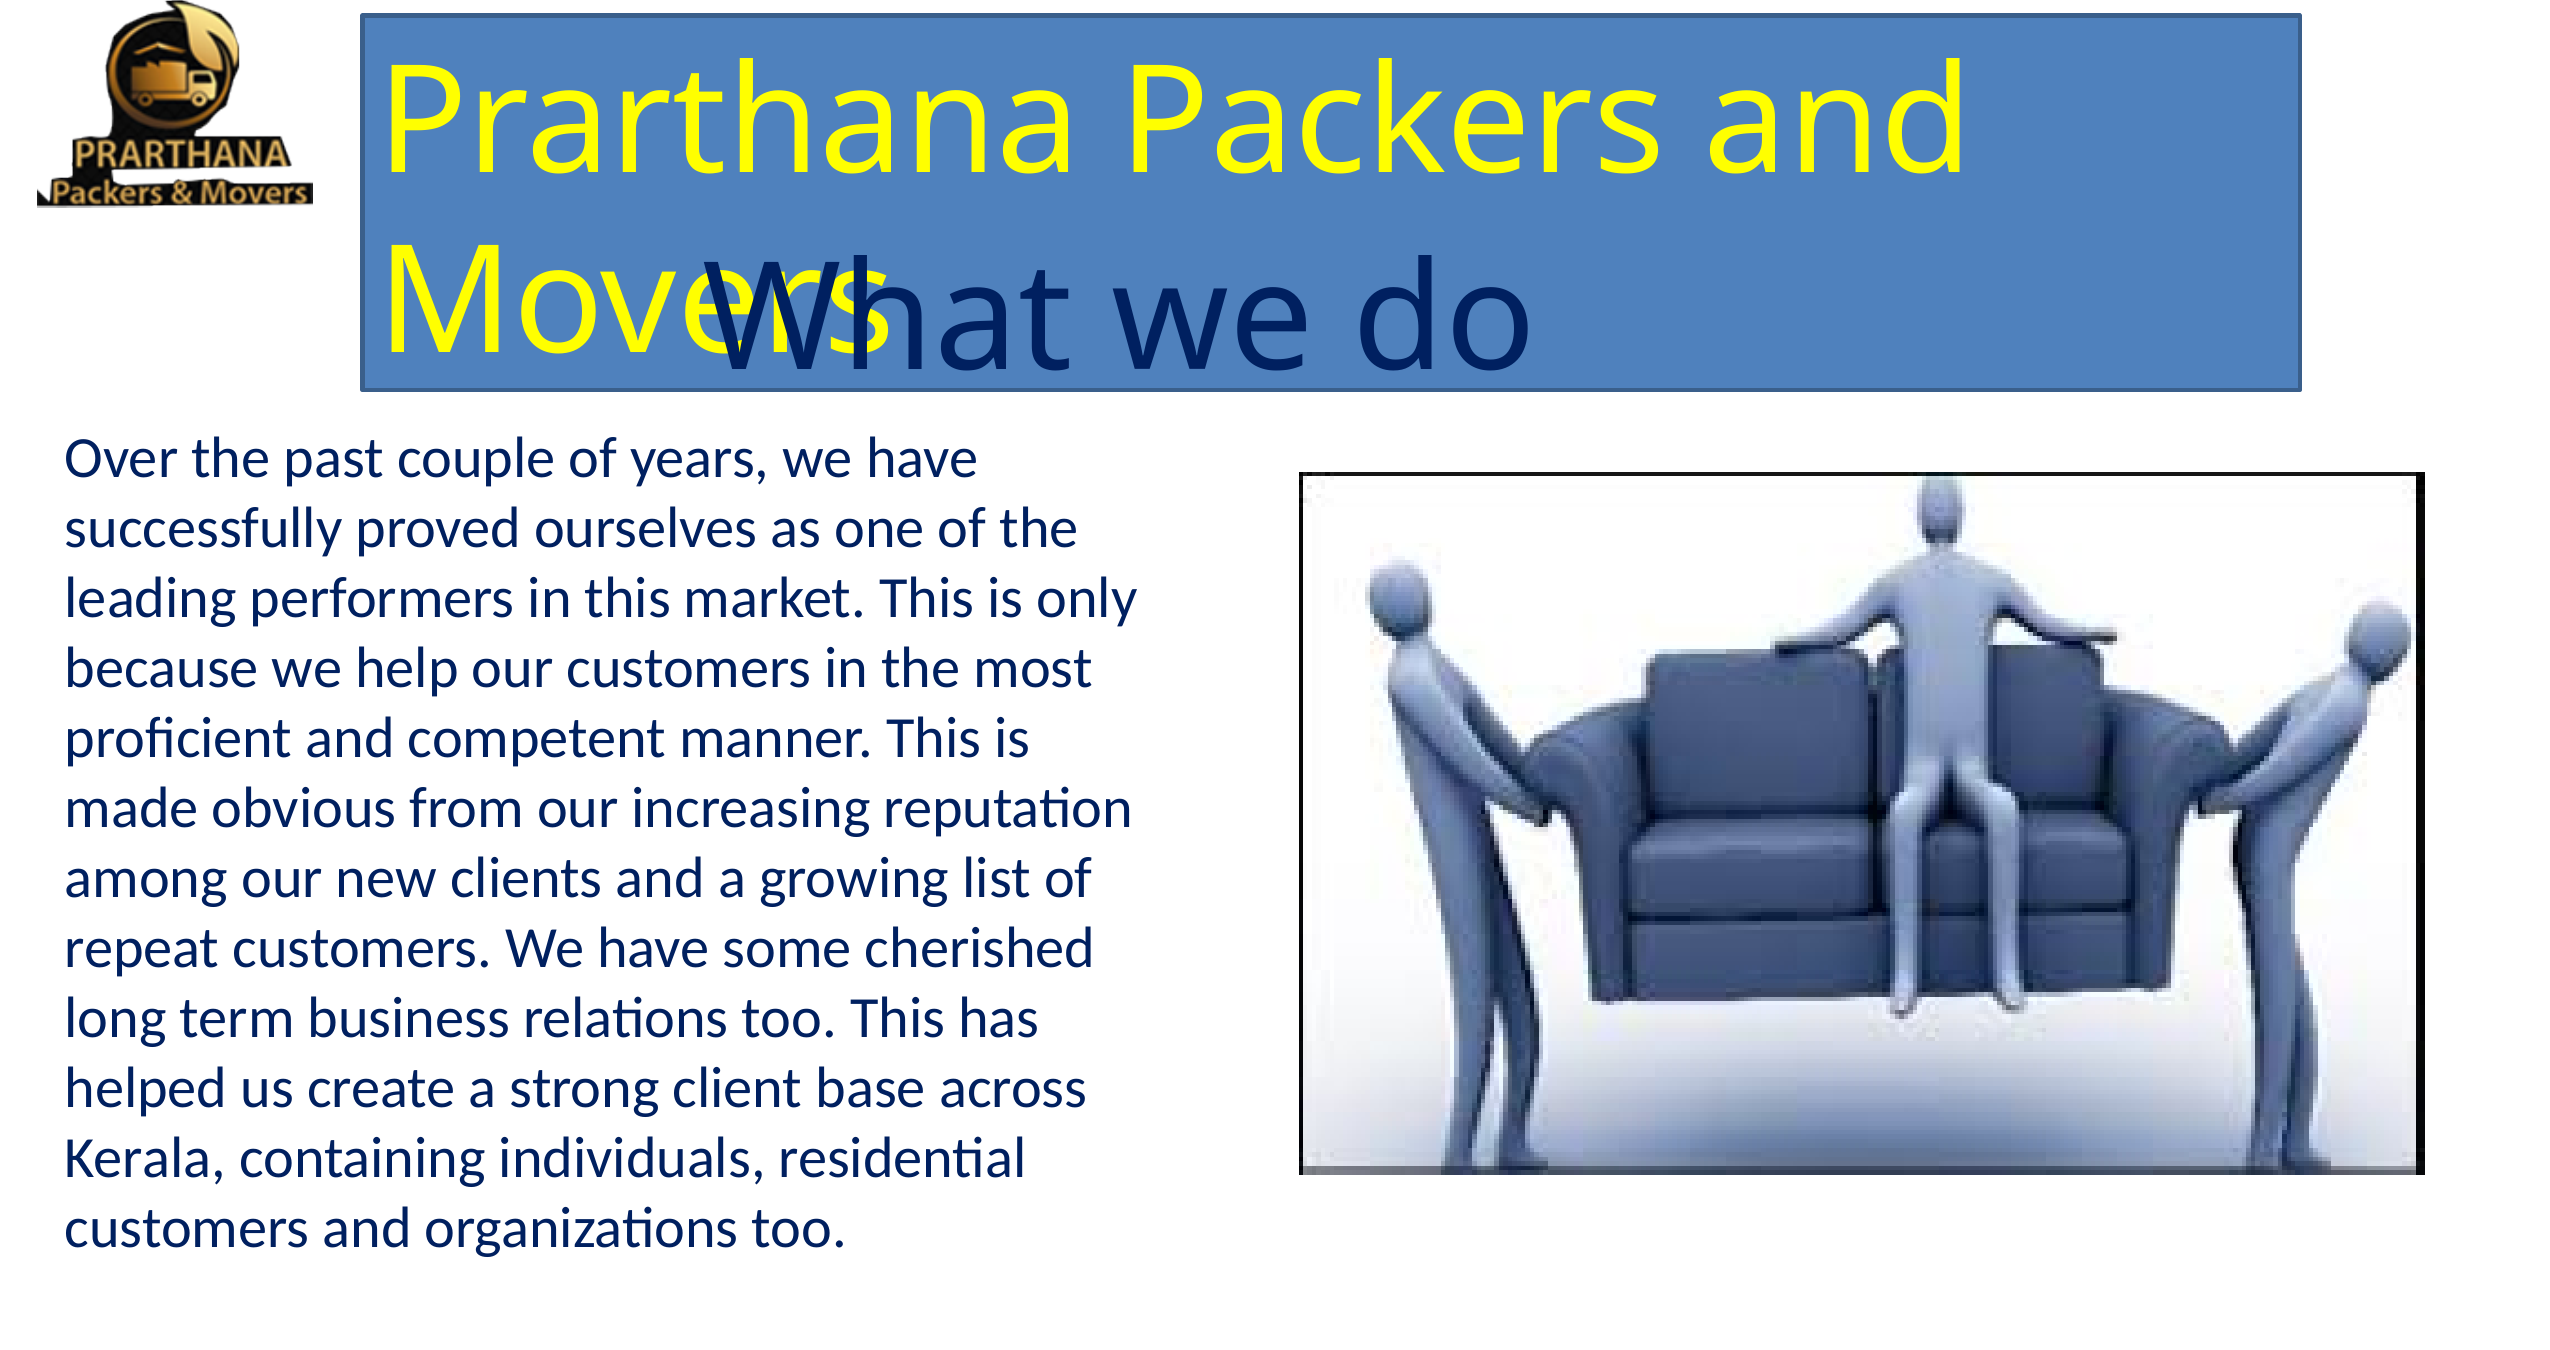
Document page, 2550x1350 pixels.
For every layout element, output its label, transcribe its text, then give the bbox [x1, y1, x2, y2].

text_box What we do [687, 212, 1700, 408]
text_box Prarthana Packers and Movers [360, 13, 2302, 392]
picture [1299, 472, 2426, 1176]
picture [37, 0, 313, 208]
text_box Over the past couple of years, we have successfully proved ourselves as one of the leading performers in this market. This is only because we help our customers in the most proficient and competent manner. This is made obvious from our increasing reputation among our new clients and a growing list of repeat customers. We have some cherished long term business relations too. This has helped us create a strong client base across Kerala, containing individuals, residential customers and organizations too. [49, 411, 1175, 1267]
